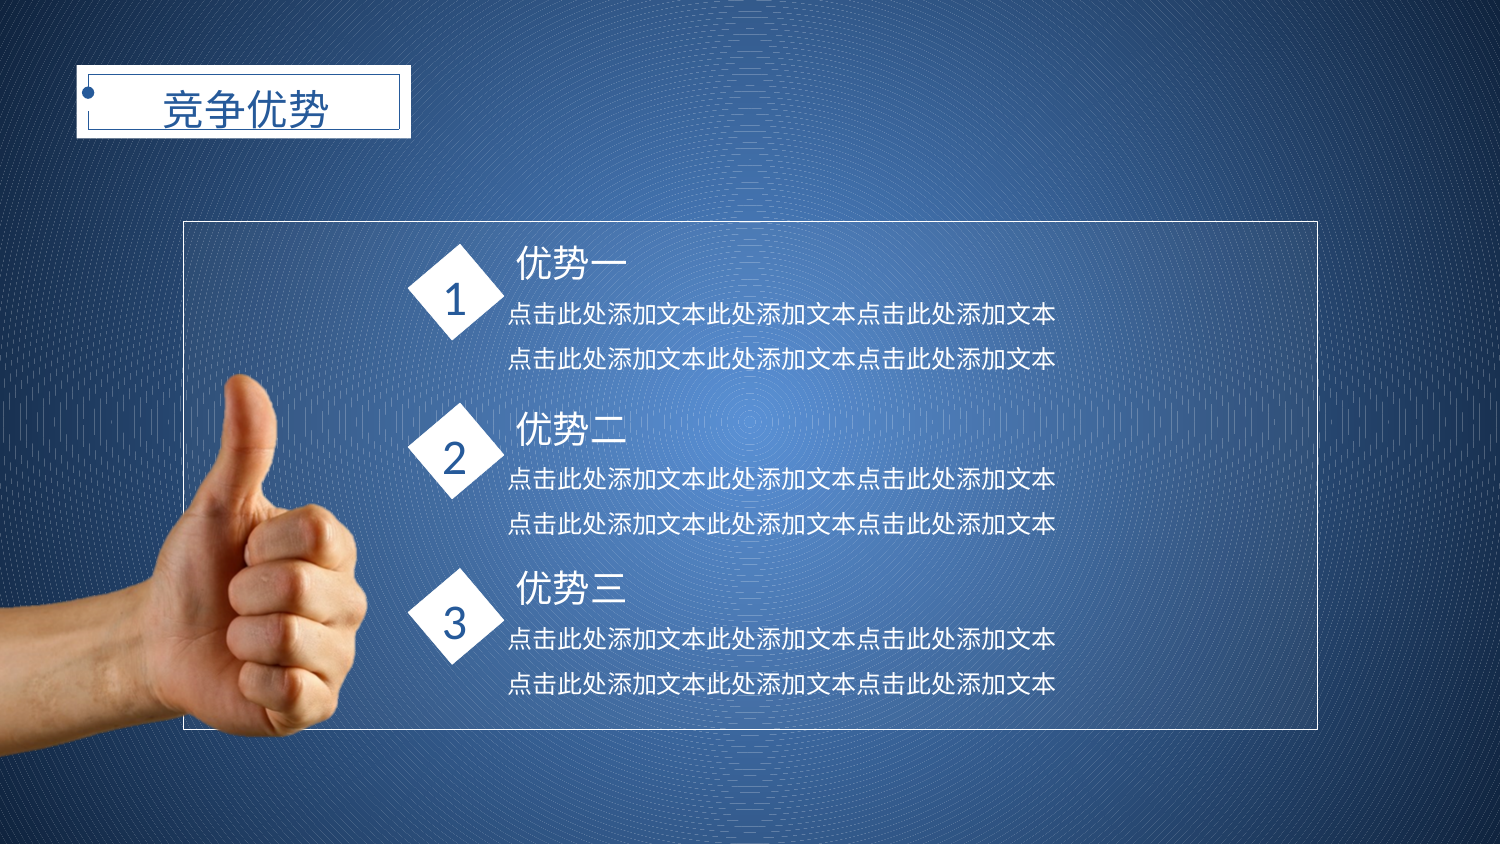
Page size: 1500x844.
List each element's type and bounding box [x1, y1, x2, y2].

text_box [491, 232, 1262, 378]
text_box [491, 557, 1262, 703]
text_box [491, 398, 1262, 543]
picture [0, 127, 486, 844]
text_box [491, 219, 1319, 731]
text_box [76, 51, 412, 125]
